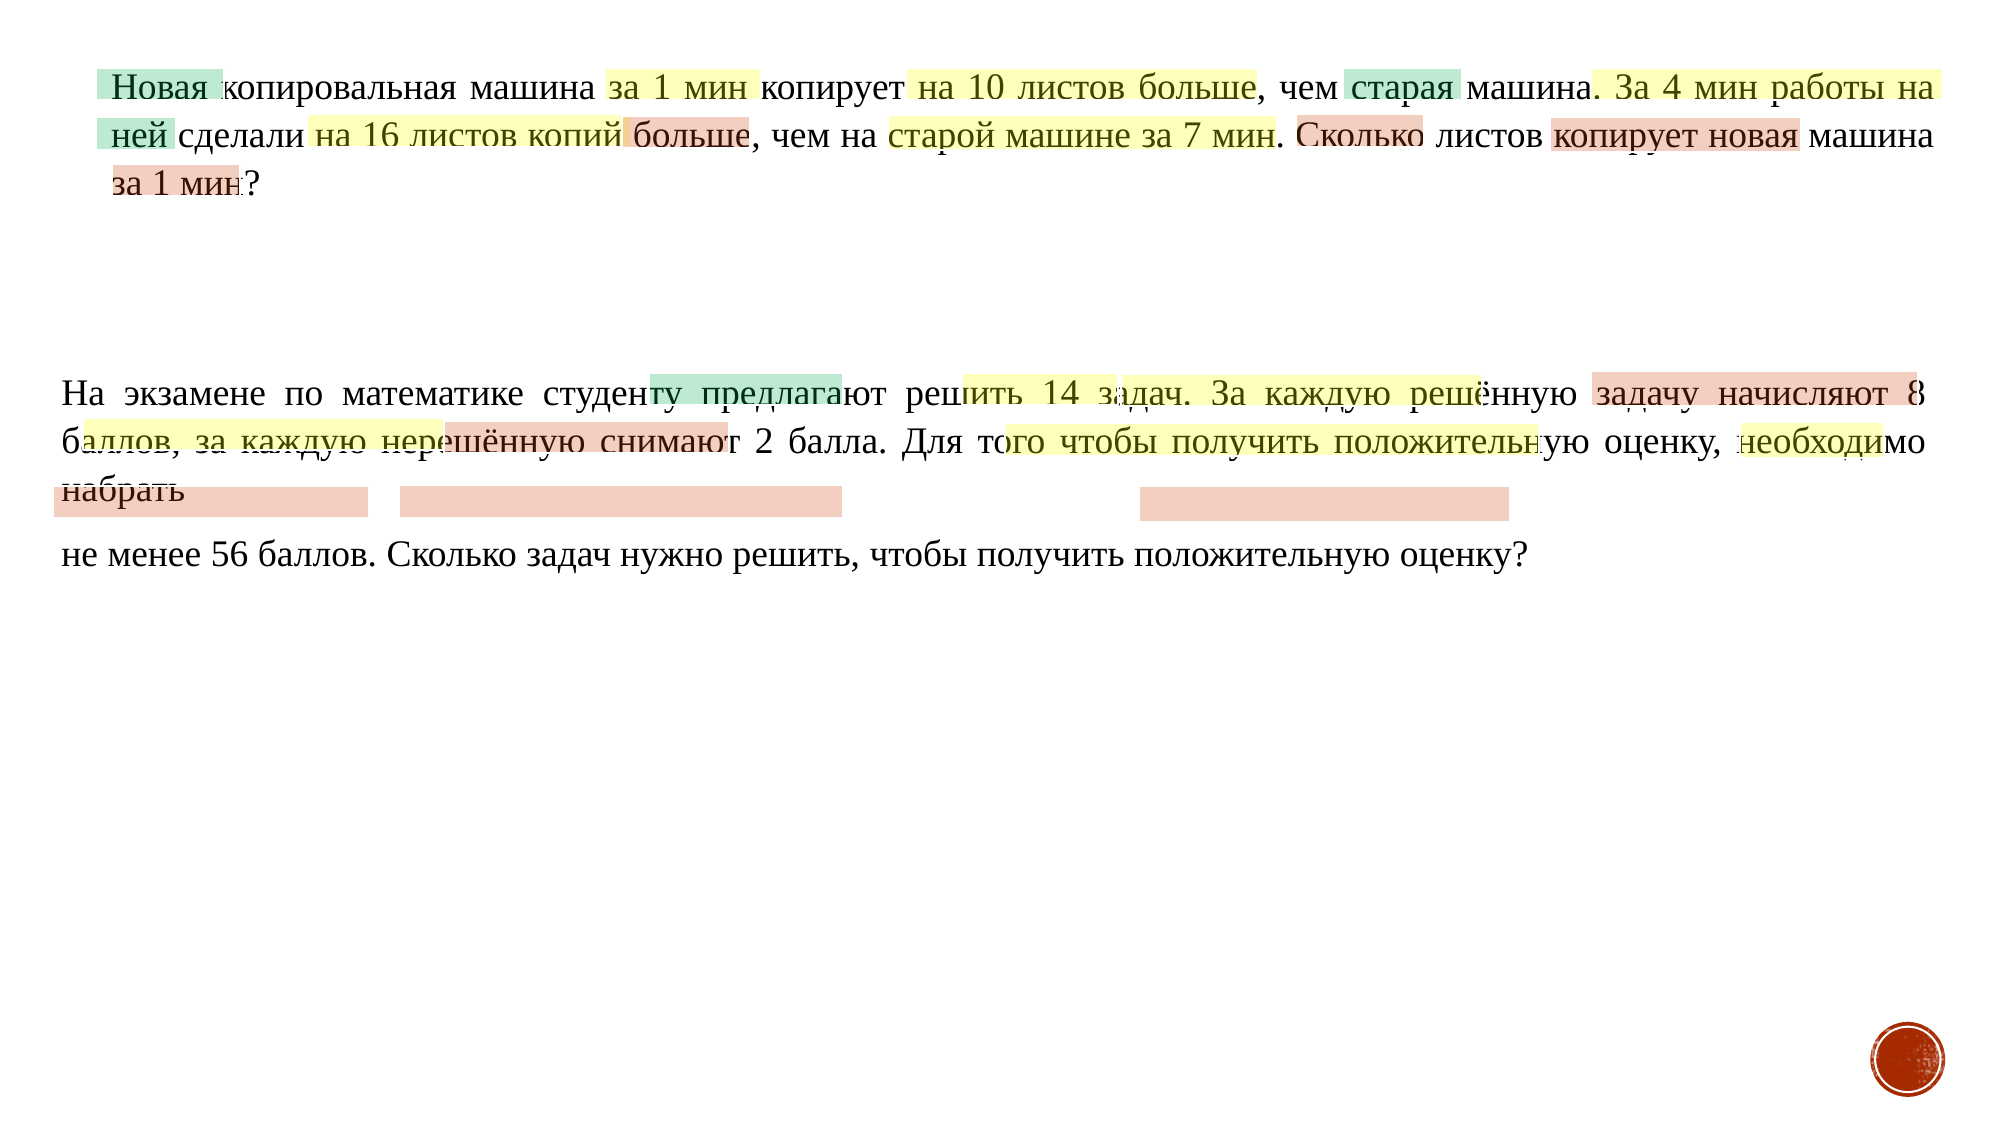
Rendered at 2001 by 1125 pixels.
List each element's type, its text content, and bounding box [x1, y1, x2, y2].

text_box [1295, 113, 1425, 148]
text_box [604, 67, 762, 101]
text_box [52, 485, 370, 519]
text_box [82, 417, 445, 451]
text_box [95, 116, 177, 151]
text_box [1739, 421, 1885, 459]
text_box Новая копировальная машина за 1 мин копирует на 10 листов больше, чем старая машина. За 4 мин работы на ней сделали на 16 листов копий больше, чем на старой машине за 7 мин. Сколько листов копирует новая машина за 1 мин? [96, 51, 1952, 211]
text_box [95, 67, 225, 101]
text_box [443, 419, 730, 454]
text_box [1590, 67, 1944, 101]
text_box [1004, 422, 1540, 457]
text_box [1342, 67, 1463, 101]
text_box [1590, 370, 1919, 408]
text_box [905, 67, 1259, 101]
text_box [1138, 485, 1511, 523]
text_box На экзамене по математике студенту предлагают решить 14 задач. За каждую решённую задачу начисляют 8 баллов, за каждую нерешённую снимают 2 балла. Для того чтобы получить положительную оценку, необходимо набрать не менее 56 баллов. Сколько задач нужно решить, чтобы получить положительную оценку? [46, 357, 1943, 582]
text_box [1549, 116, 1803, 153]
text_box [306, 113, 632, 148]
text_box [621, 115, 751, 149]
text_box [111, 163, 241, 197]
text_box [1120, 373, 1483, 407]
text_box [648, 372, 844, 406]
text_box [961, 372, 1119, 406]
text_box [397, 484, 845, 519]
text_box [887, 114, 1278, 151]
